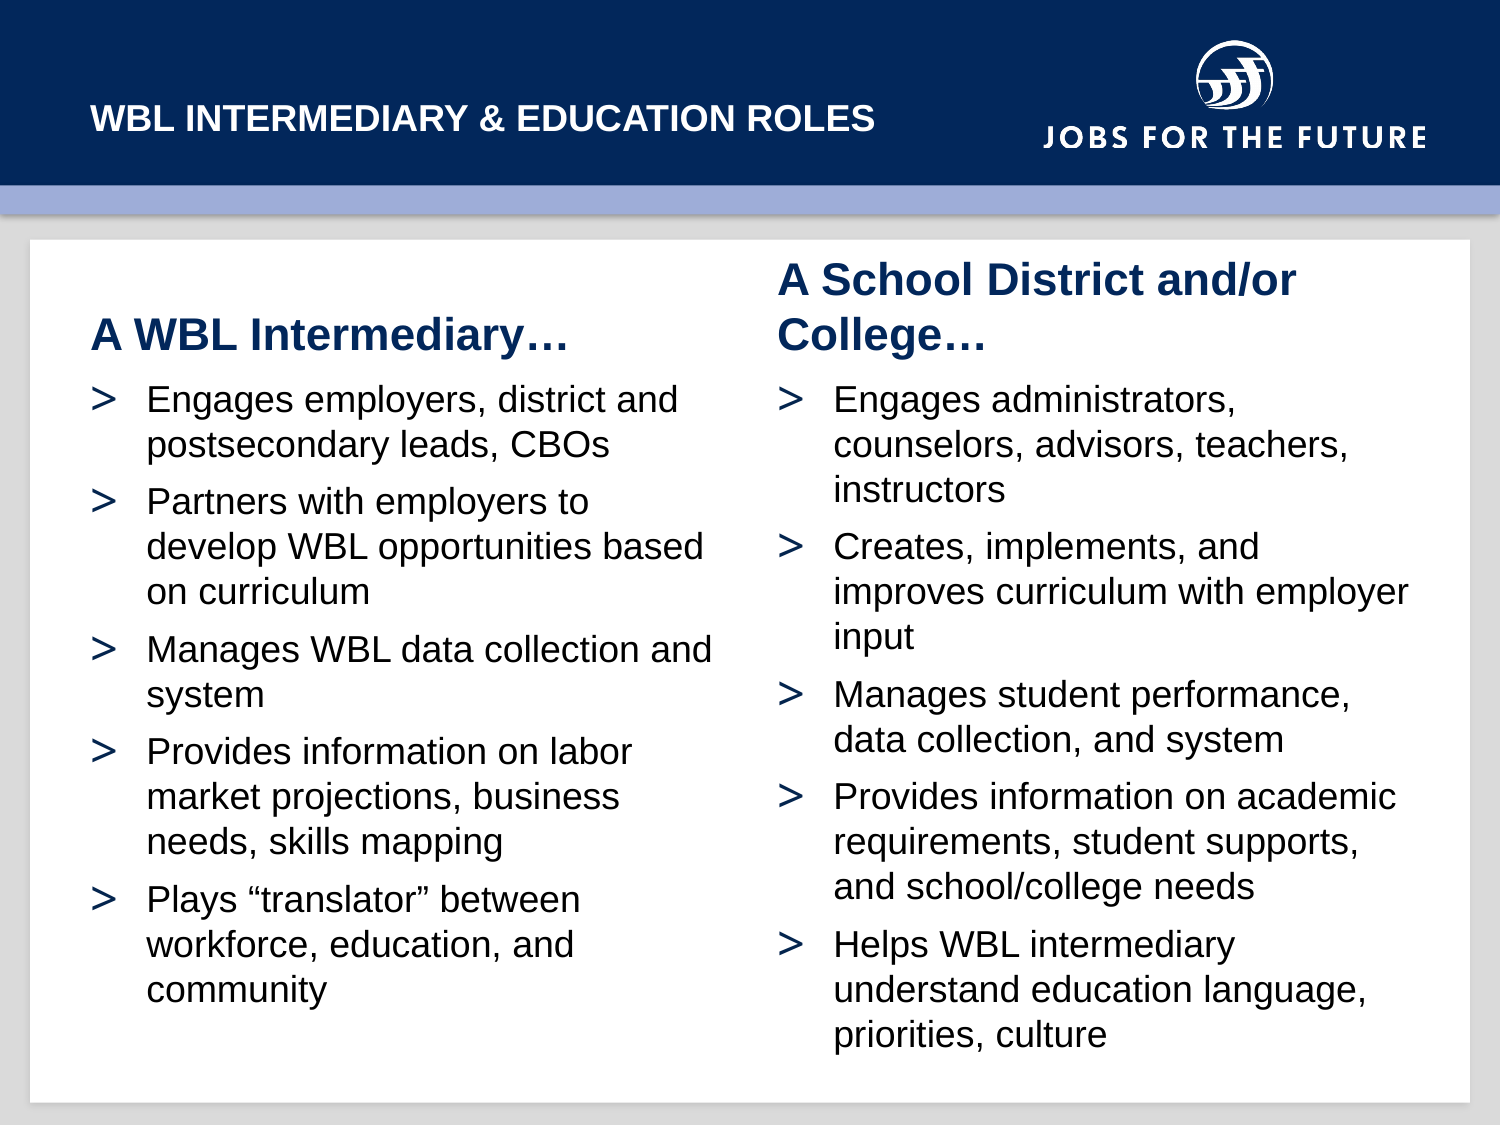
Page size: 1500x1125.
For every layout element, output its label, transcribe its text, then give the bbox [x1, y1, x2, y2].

list Engages administrators, counselors, advisors, teachers, instructors Creates, implements, and improves curriculum with employer input Manages student performance, data collection, and system Provides information on academic requirements, student supports, and school/college needs Helps WBL intermediary understand education language, priorities, culture [761, 367, 1425, 1041]
list Engages employers, district and postsecondary leads, CBOs Partners with employers to develop WBL opportunities based on curriculum Manages WBL data collection and system Provides information on labor market projections, business needs, skills mapping Plays “translator” between workforce, education, and community [75, 367, 738, 1041]
list A School District and/or College… [761, 262, 1425, 367]
title wbl intermediary & Education roles [75, 45, 1013, 188]
list A WBL Intermediary… [75, 262, 738, 367]
